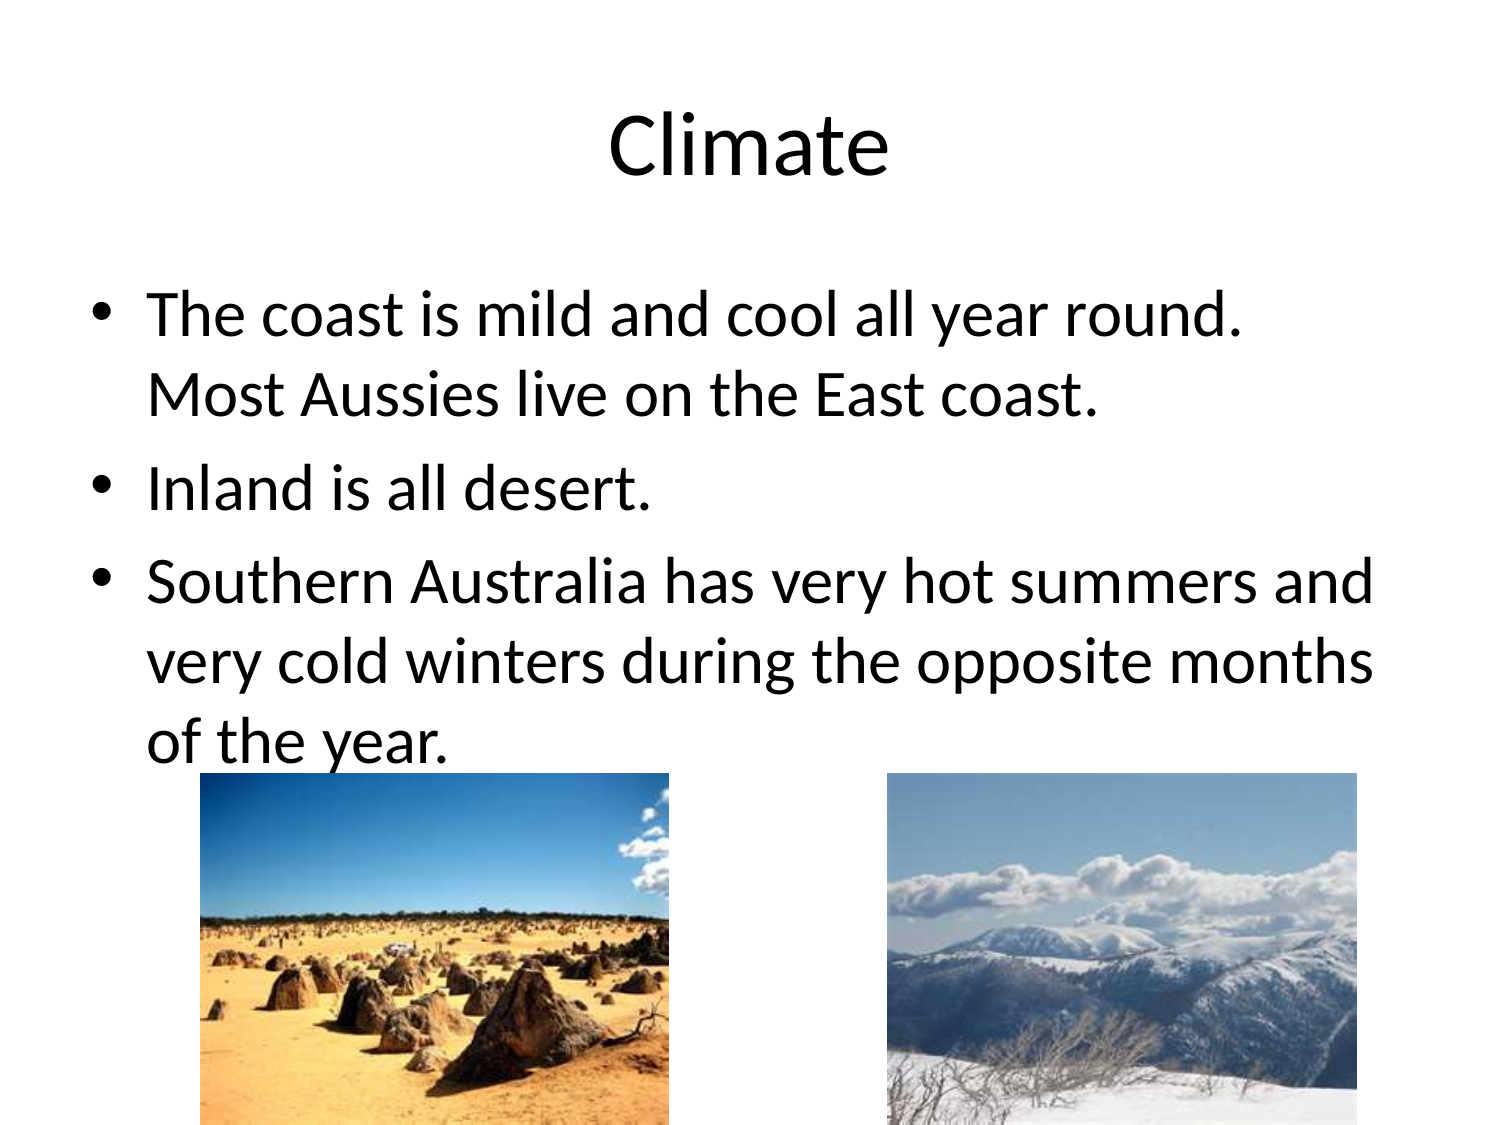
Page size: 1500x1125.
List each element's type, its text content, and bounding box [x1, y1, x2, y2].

title Climate [75, 45, 1425, 233]
list The coast is mild and cool all year round. Most Aussies live on the East coast. Inland is all desert. Southern Australia has very hot summers and very cold winters during the opposite months of the year. [75, 262, 1425, 1005]
picture [887, 773, 1357, 1125]
picture [199, 773, 669, 1125]
